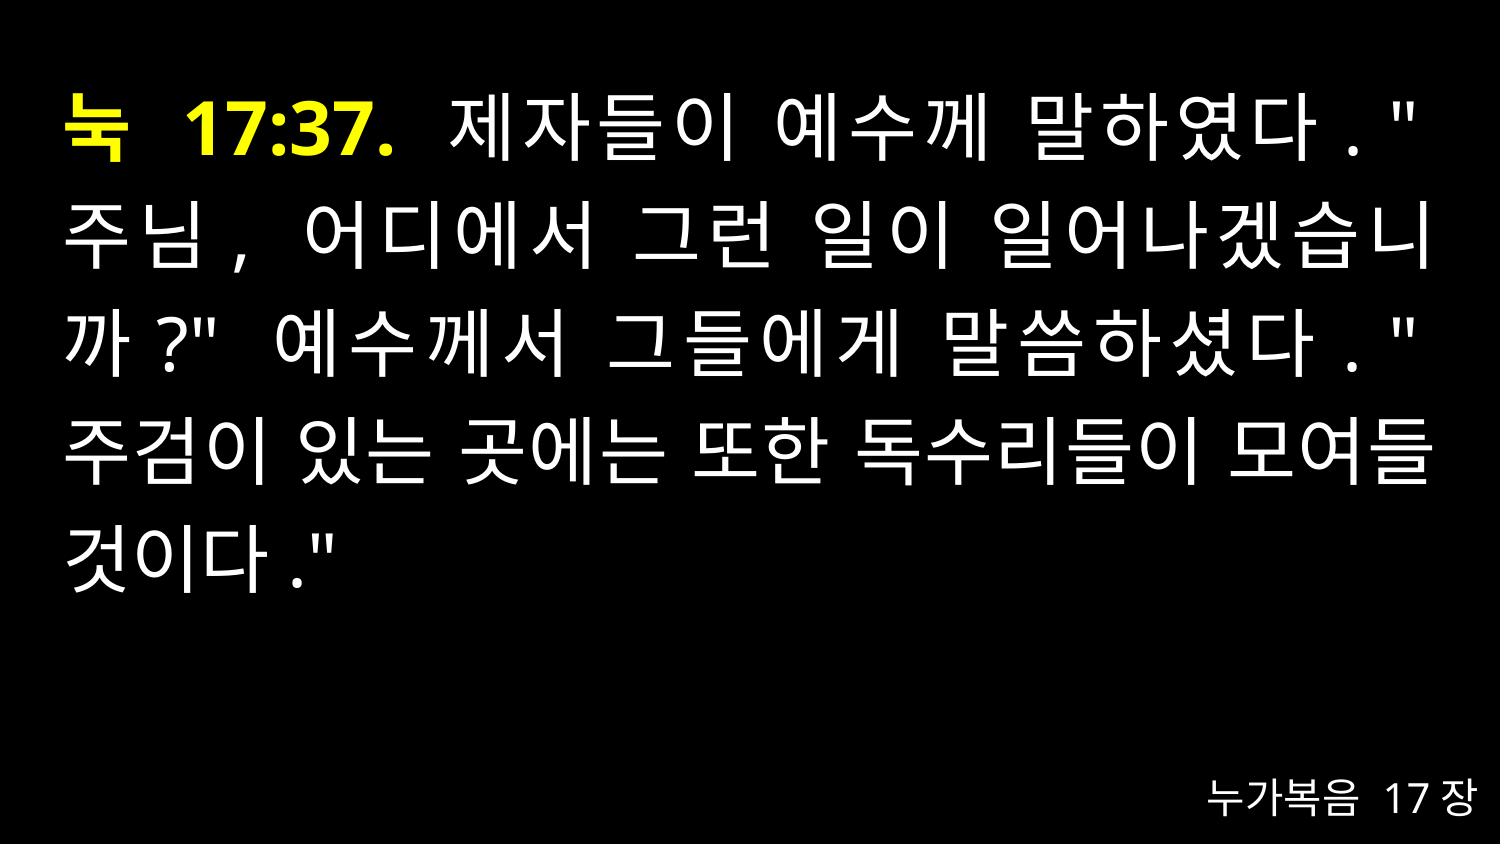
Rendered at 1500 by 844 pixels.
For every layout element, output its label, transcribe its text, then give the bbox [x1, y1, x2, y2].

title 눅 17:37. 제자들이 예수께 말하였다. "주님, 어디에서 그런 일이 일어나겠습니까?" 예수께서 그들에게 말씀하셨다. "주검이 있는 곳에는 또한 독수리들이 모여들 것이다." [0, 0, 1500, 844]
subtitle 누가복음 17장 [916, 770, 1500, 844]
